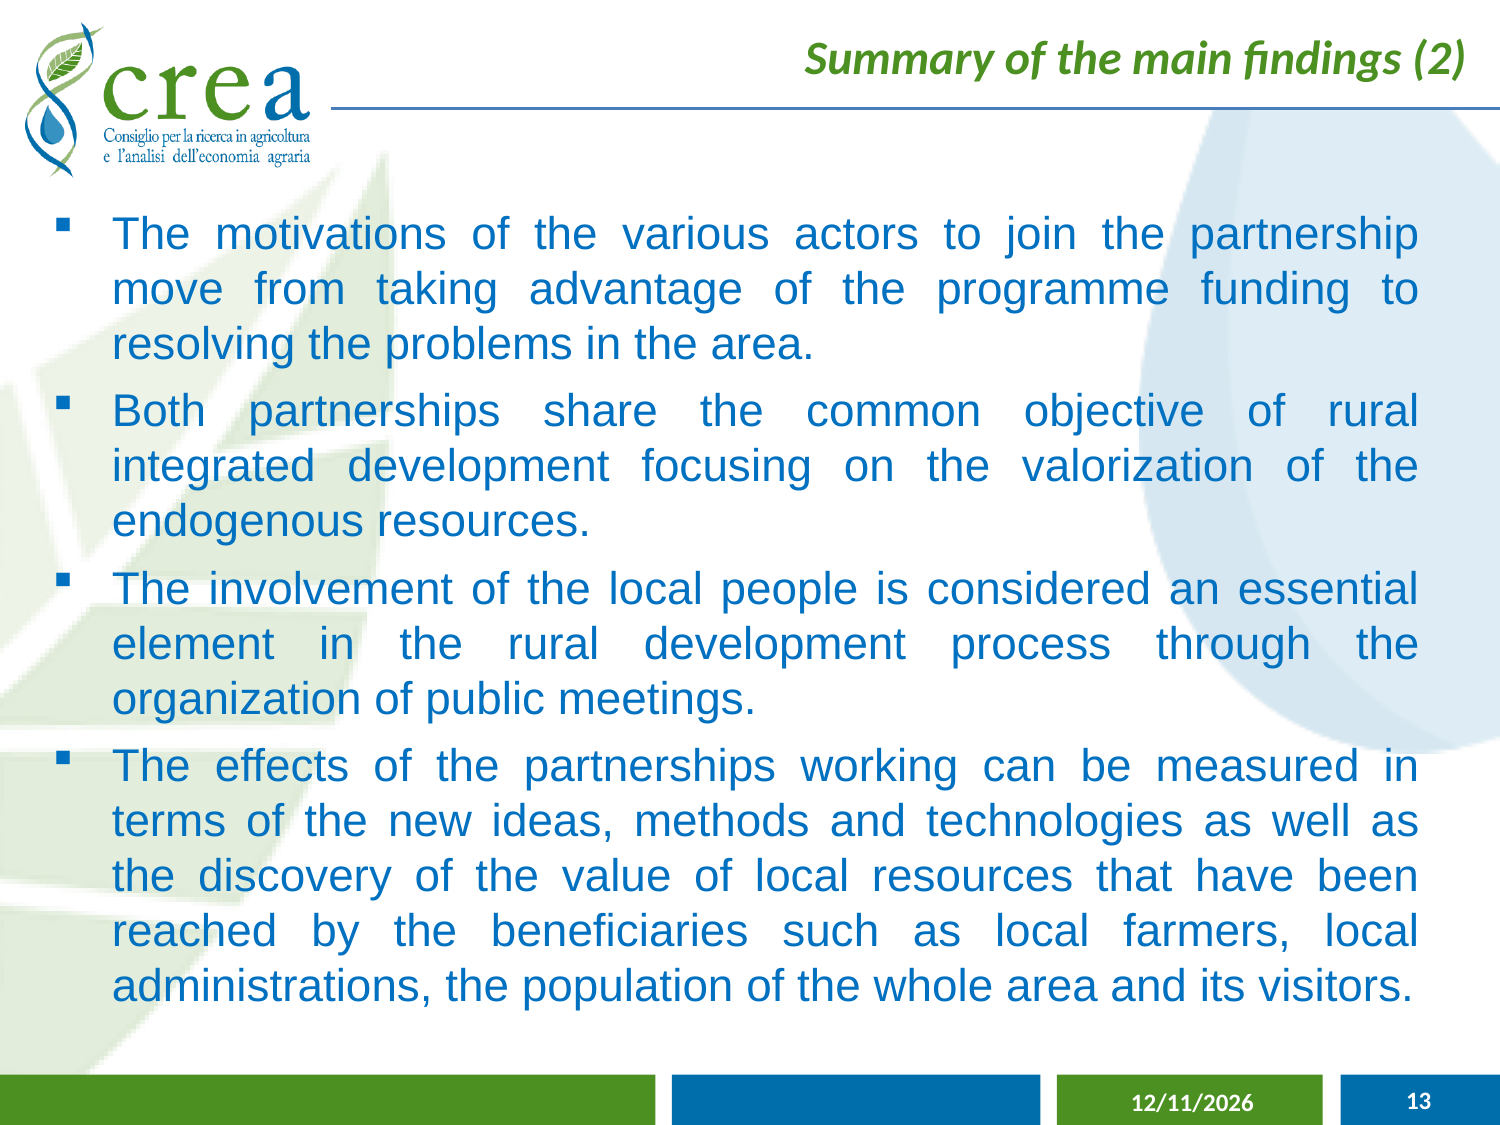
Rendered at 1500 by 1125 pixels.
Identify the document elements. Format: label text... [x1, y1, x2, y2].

picture [0, 22, 408, 1079]
text_box The motivations of the various actors to join the partnership move from taking advantage of the programme funding to resolving the problems in the area. Both partnerships share the common objective of rural integrated development focusing on the valorization of the endogenous resources. The involvement of the local people is considered an essential element in the rural development process through the organization of public meetings. The effects of the partnerships working can be measured in terms of the new ideas, methods and technologies as well as the discovery of the value of local resources that have been reached by the beneficiaries such as local farmers, local administrations, the population of the whole area and its visitors. [37, 196, 1436, 1019]
list Summary of the main findings (2) [312, 19, 1483, 102]
picture [1139, 110, 1500, 754]
